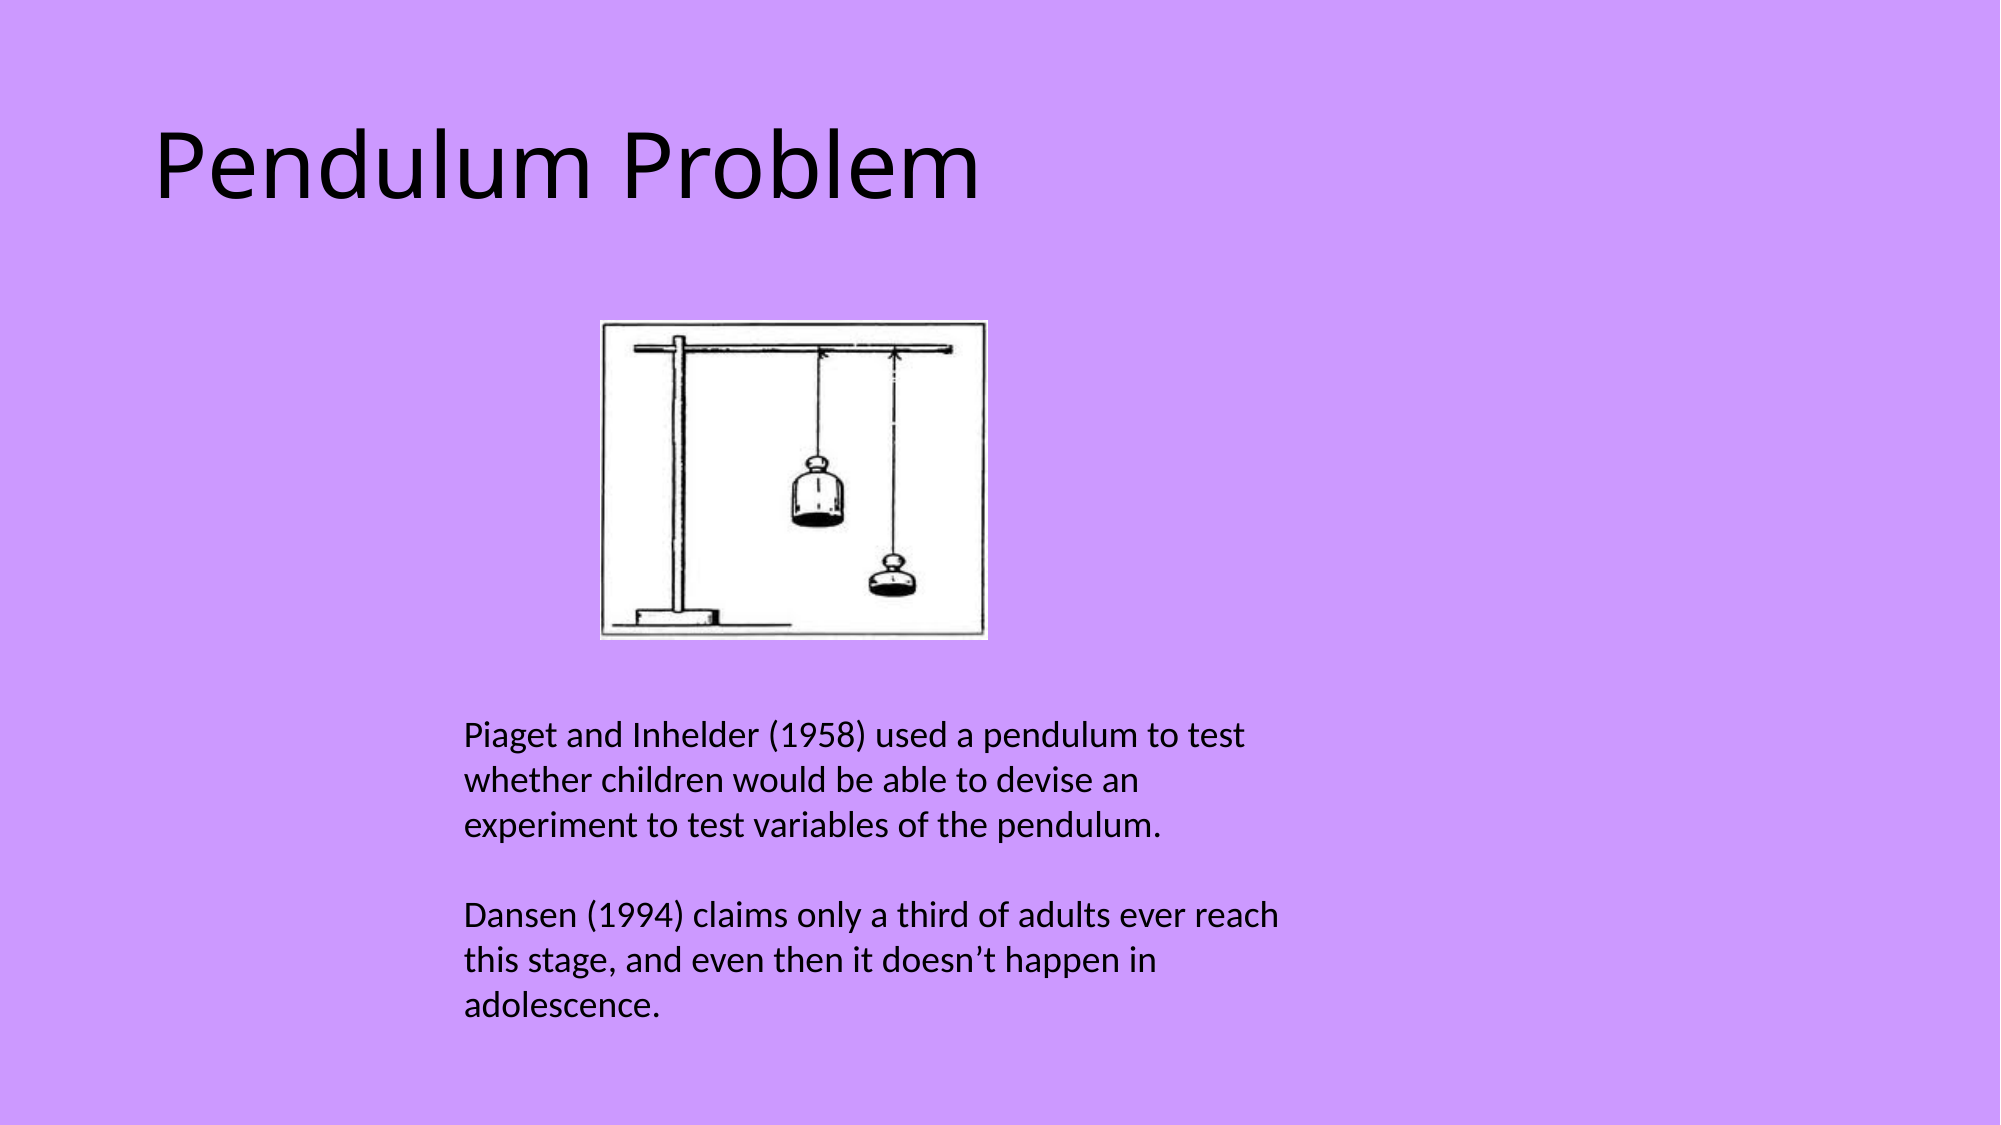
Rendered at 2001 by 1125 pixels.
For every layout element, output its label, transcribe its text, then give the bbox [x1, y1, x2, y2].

text_box Piaget and Inhelder (1958) used a pendulum to test whether children would be able to devise an experiment to test variables of the pendulum. Dansen (1994) claims only a third of adults ever reach this stage, and even then it doesn’t happen in adolescence. [448, 702, 1312, 1033]
title Pendulum Problem [137, 59, 1863, 278]
picture [600, 320, 988, 640]
